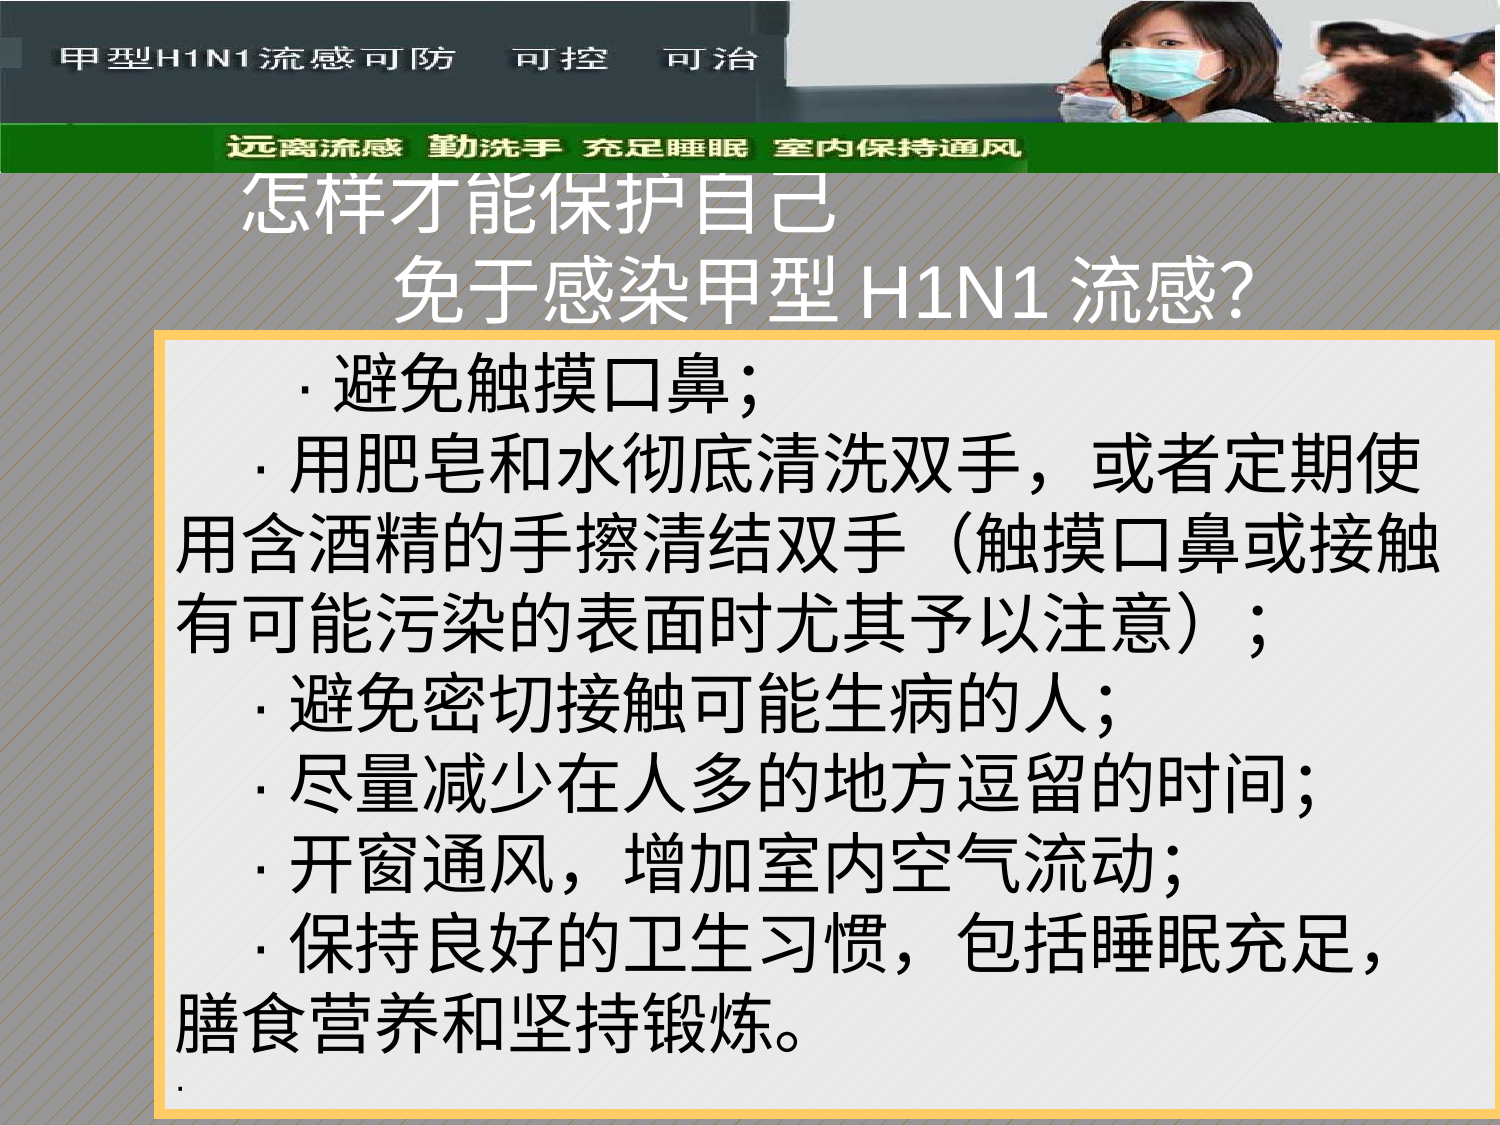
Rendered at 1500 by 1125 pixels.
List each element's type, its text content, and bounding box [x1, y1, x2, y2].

text_box 怎样才能保护自己 免于感染甲型H1N1流感？ [224, 179, 1500, 341]
text_box ·避免触摸口鼻； ·用肥皂和水彻底清洗双手，或者定期使用含酒精的手擦清结双手（触摸口鼻或接触有可能污染的表面时尤其予以注意）； ·避免密切接触可能生病的人； ·尽量减少在人多的地方逗留的时间； ·开窗通风，增加室内空气流动； ·保持良好的卫生习惯，包括睡眠充足，膳食营养和坚持锻炼。 · [159, 334, 1500, 1115]
picture [0, 0, 1500, 173]
